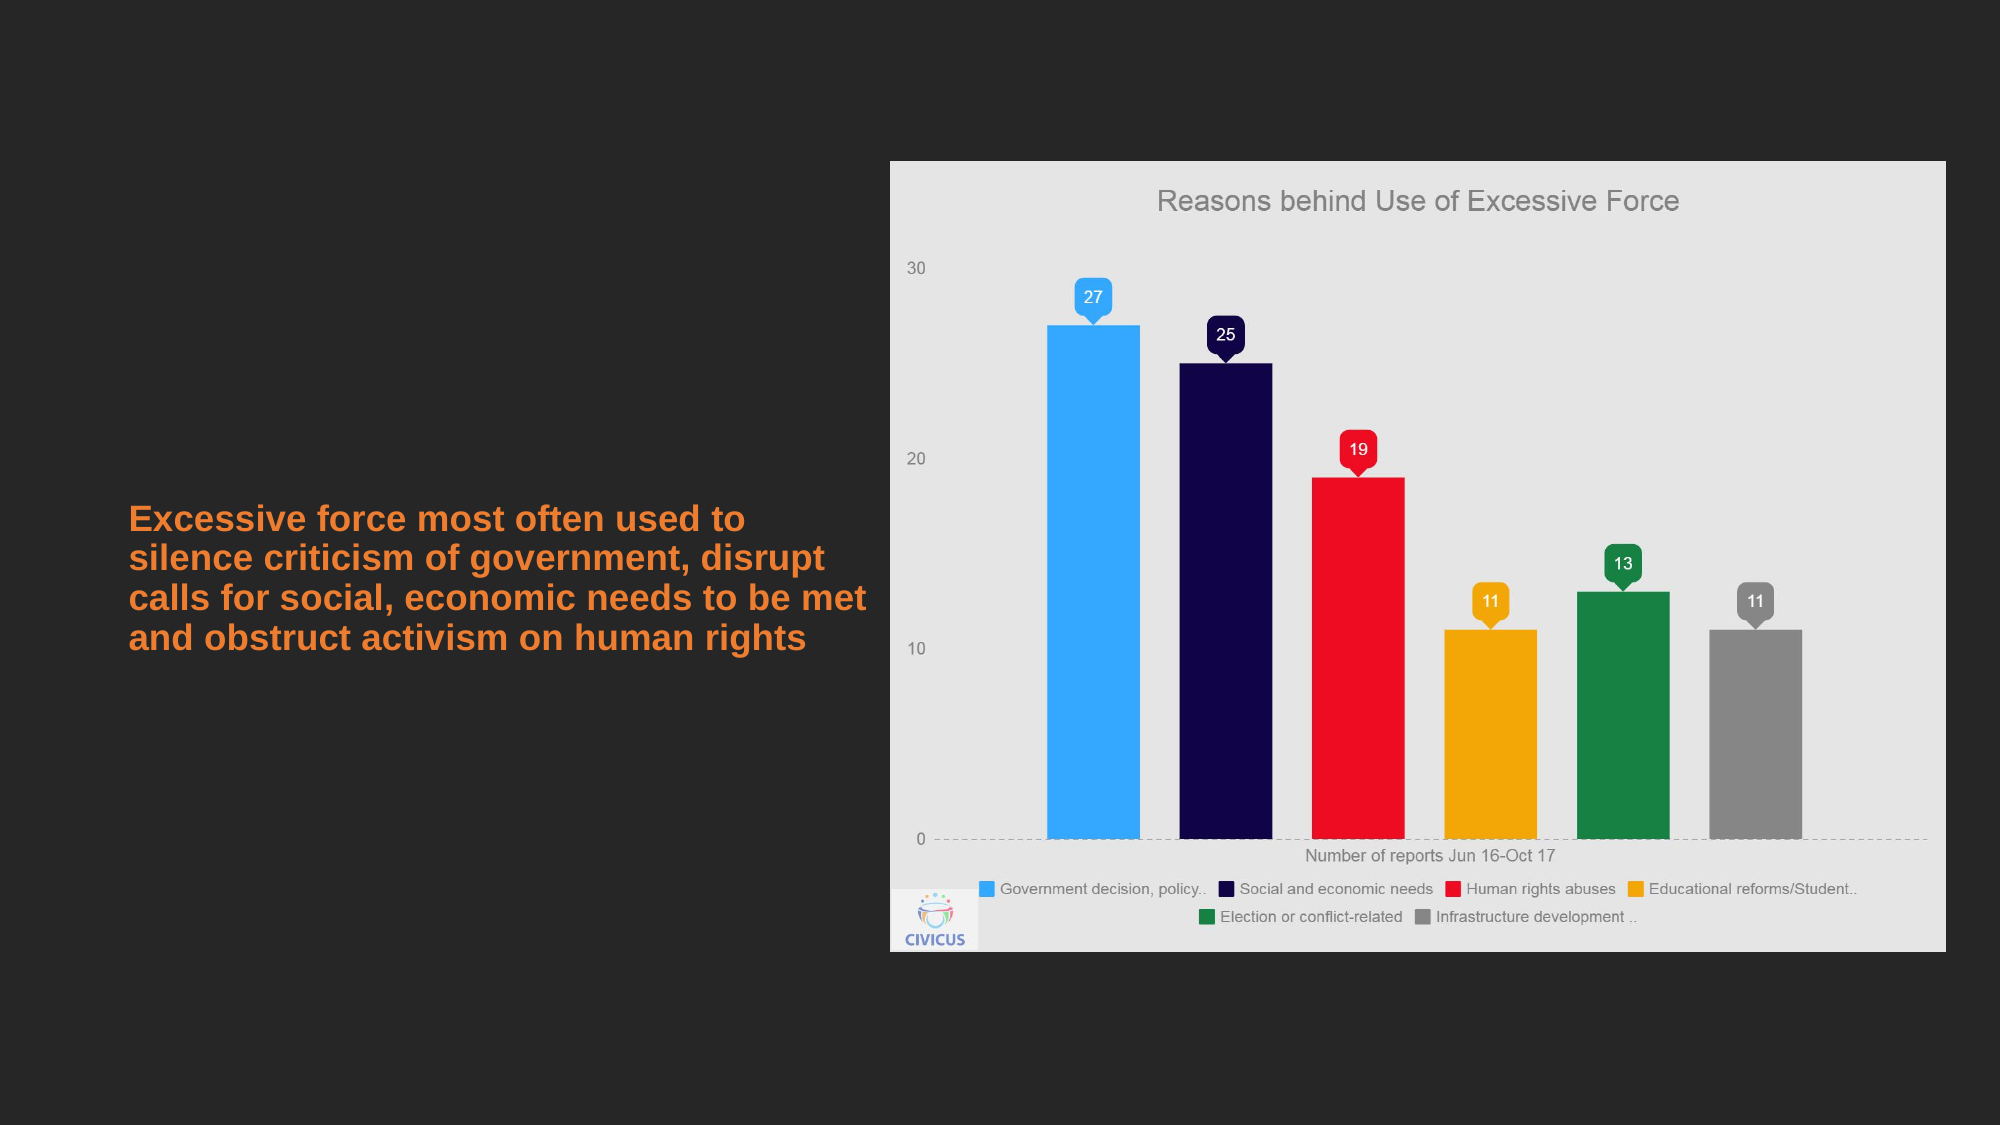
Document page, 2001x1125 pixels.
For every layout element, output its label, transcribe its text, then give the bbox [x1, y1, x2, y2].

title Excessive force most often used to silence criticism of government, disrupt calls for social, economic needs to be met and obstruct activism on human rights [113, 469, 890, 688]
picture [890, 161, 1946, 952]
